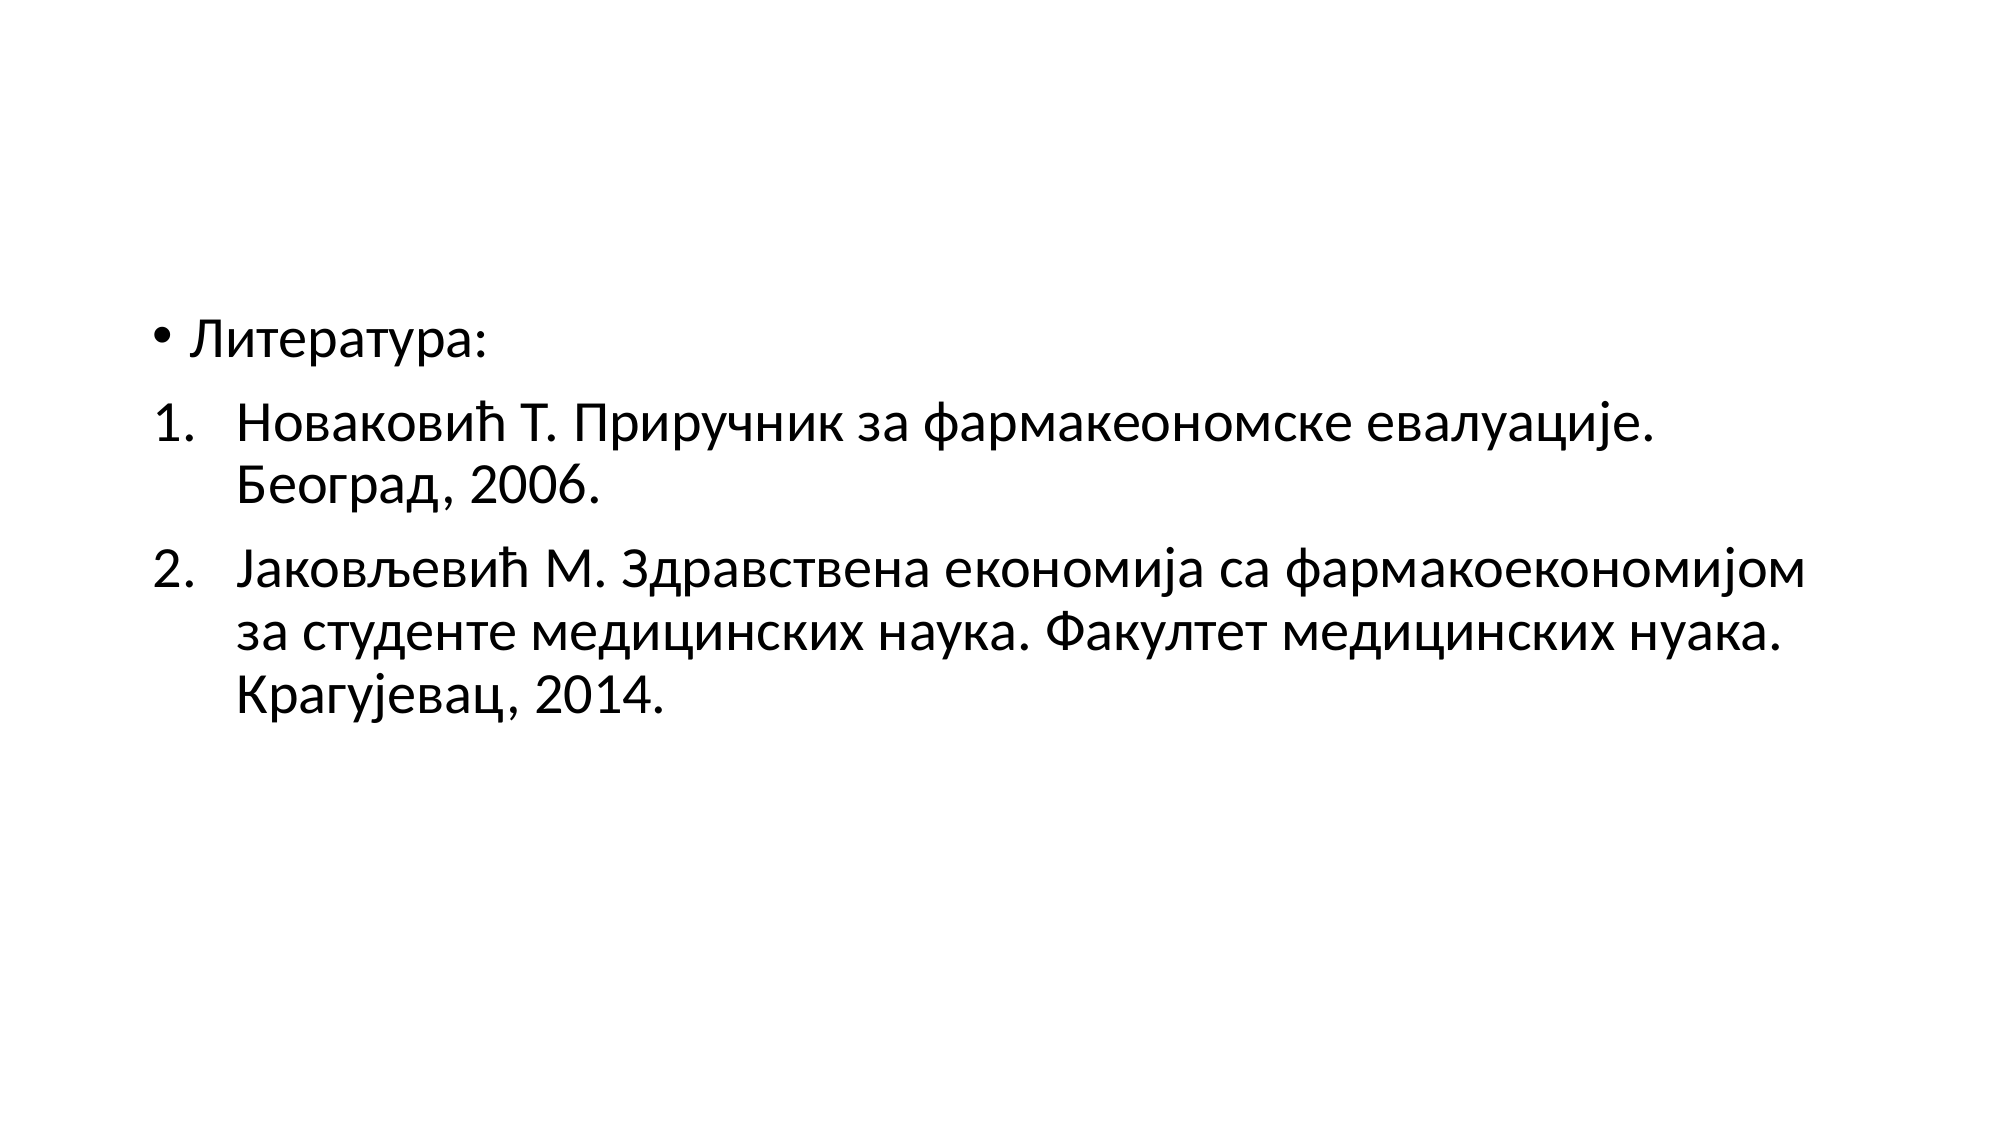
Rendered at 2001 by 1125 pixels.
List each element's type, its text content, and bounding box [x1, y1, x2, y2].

list Литература: Новаковић Т. Приручник за фармакеономске евалуације. Београд, 2006. Јаковљевић М. Здравствена економија са фармакоекономијом за студенте медицинских наука. Факултет медицинских нуака. Крагујевац, 2014. [137, 299, 1863, 1014]
